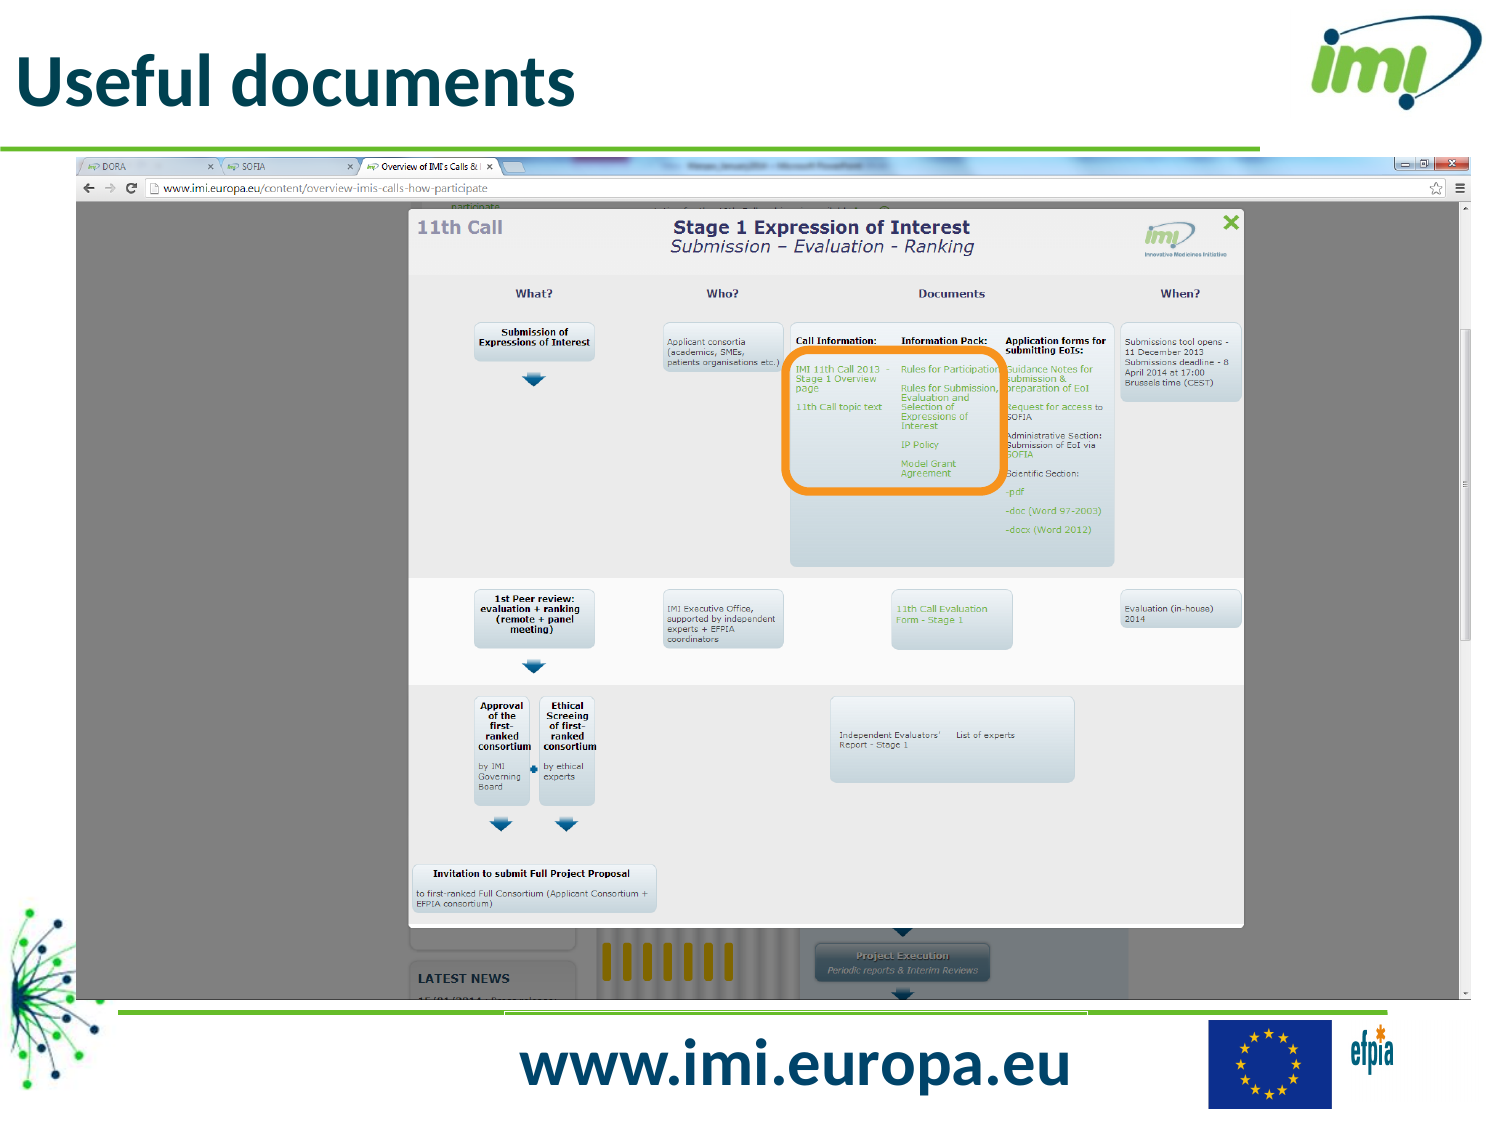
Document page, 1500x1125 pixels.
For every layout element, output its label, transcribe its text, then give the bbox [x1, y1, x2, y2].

text_box Useful documents [0, 4, 1263, 149]
picture [1290, 9, 1486, 118]
text_box www.imi.europa.eu [504, 1011, 1088, 1106]
picture [0, 157, 1471, 1099]
picture [1348, 1020, 1479, 1102]
